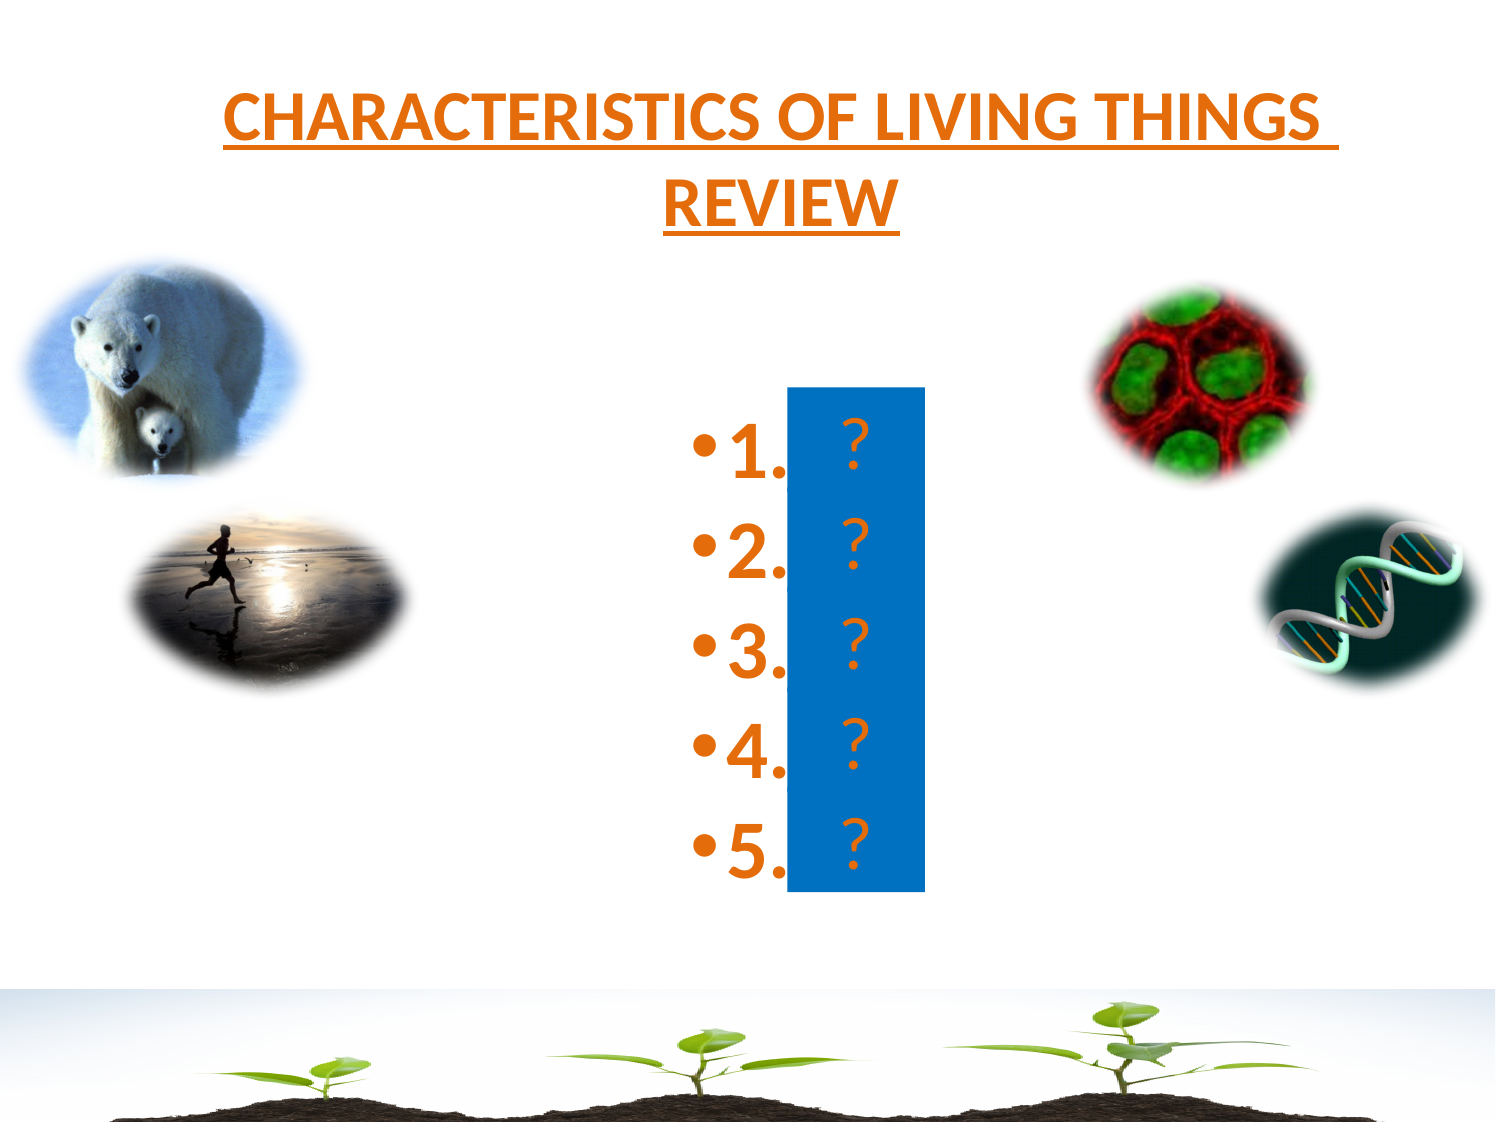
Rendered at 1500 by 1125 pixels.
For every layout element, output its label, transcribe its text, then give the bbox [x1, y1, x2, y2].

text_box ? [787, 487, 925, 587]
text_box ? [787, 587, 925, 687]
picture [6, 246, 424, 703]
picture [0, 988, 1496, 1123]
text_box 1. 2. 3. 4. 5. [137, 387, 1350, 903]
text_box ? [787, 787, 925, 893]
text_box ? [787, 687, 925, 787]
picture [1074, 273, 1496, 703]
text_box ? [787, 387, 925, 487]
text_box CHARACTERISTICS OF LIVING THINGS REVIEW [162, 35, 1400, 274]
